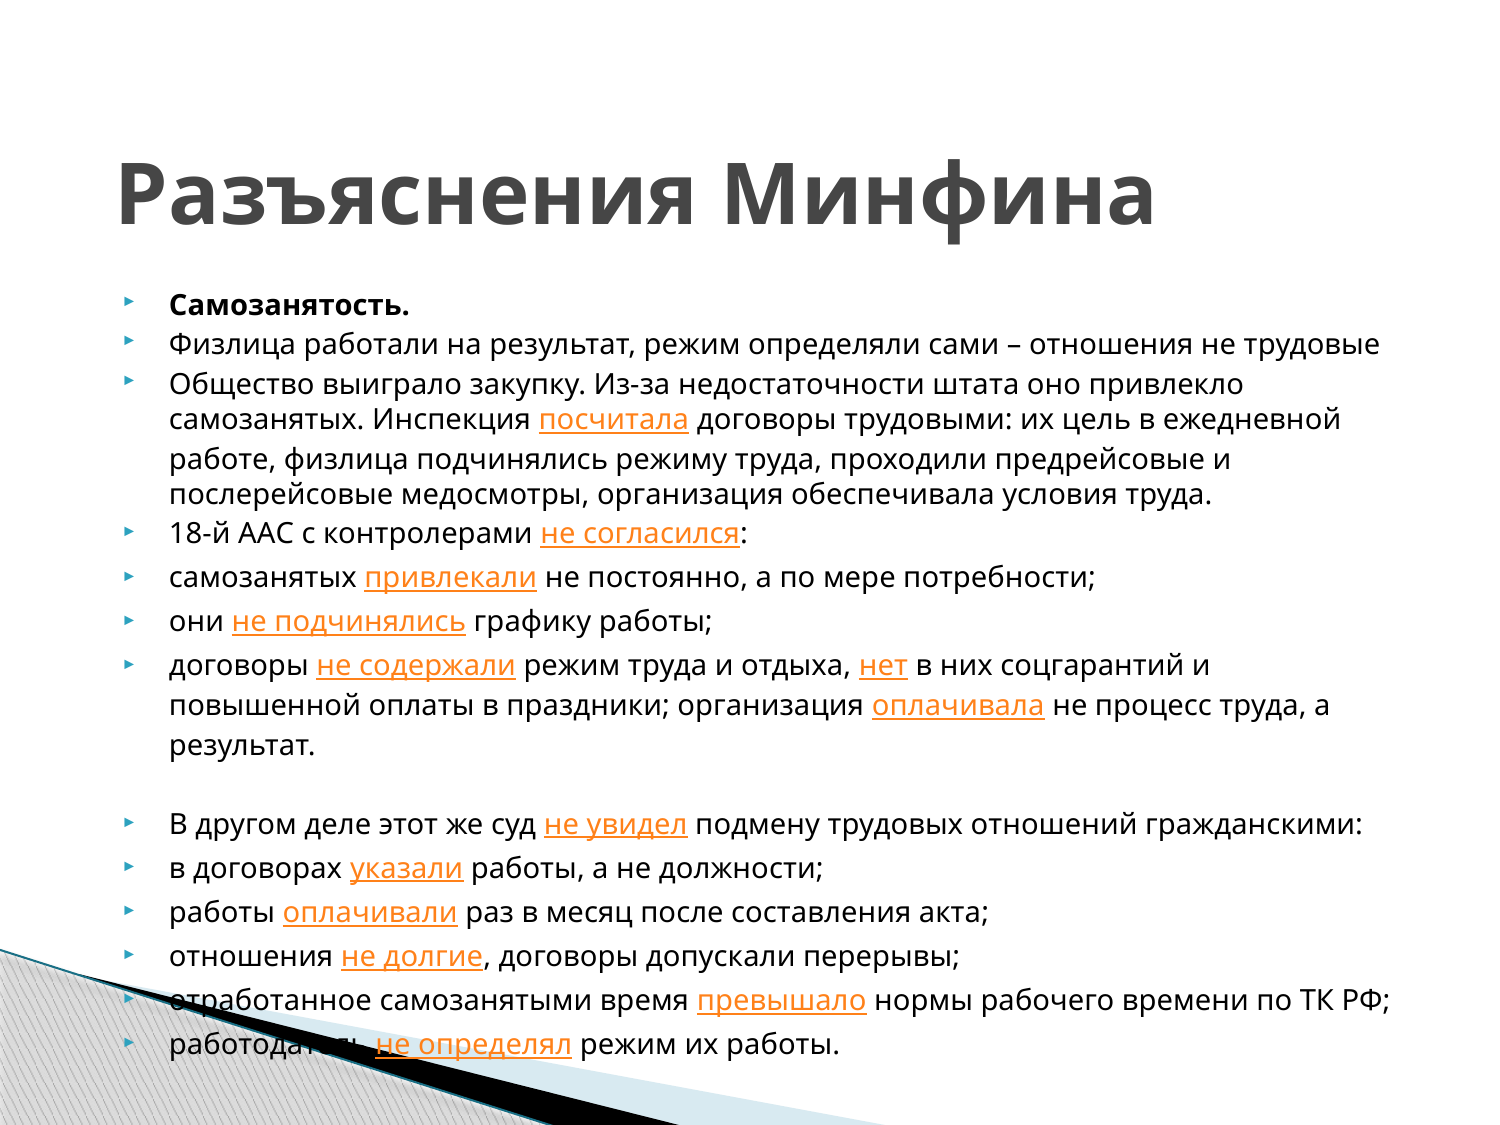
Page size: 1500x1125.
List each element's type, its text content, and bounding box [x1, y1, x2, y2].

list Самозанятость. Физлица работали на результат, режим определяли сами – отношения не трудовые Общество выиграло закупку. Из-за недостаточности штата оно привлекло самозанятых. Инспекция посчитала договоры трудовыми: их цель в ежедневной работе, физлица подчинялись режиму труда, проходили предрейсовые и послерейсовые медосмотры, организация обеспечивала условия труда. 18-й ААС с контролерами не согласился: самозанятых привлекали не постоянно, а по мере потребности; они не подчинялись графику работы; договоры не содержали режим труда и отдыха, нет в них соцгарантий и повышенной оплаты в праздники; организация оплачивала не процесс труда, а результат. В другом деле этот же суд не увидел подмену трудовых отношений гражданскими: в договорах указали работы, а не должности; работы оплачивали раз в месяц после составления акта; отношения не долгие, договоры допускали перерывы; отработанное самозанятыми время превышало нормы рабочего времени по ТК РФ; работодатель не определял режим их работы. [88, 278, 1425, 1079]
title Разъяснения Минфина [100, 125, 1425, 256]
